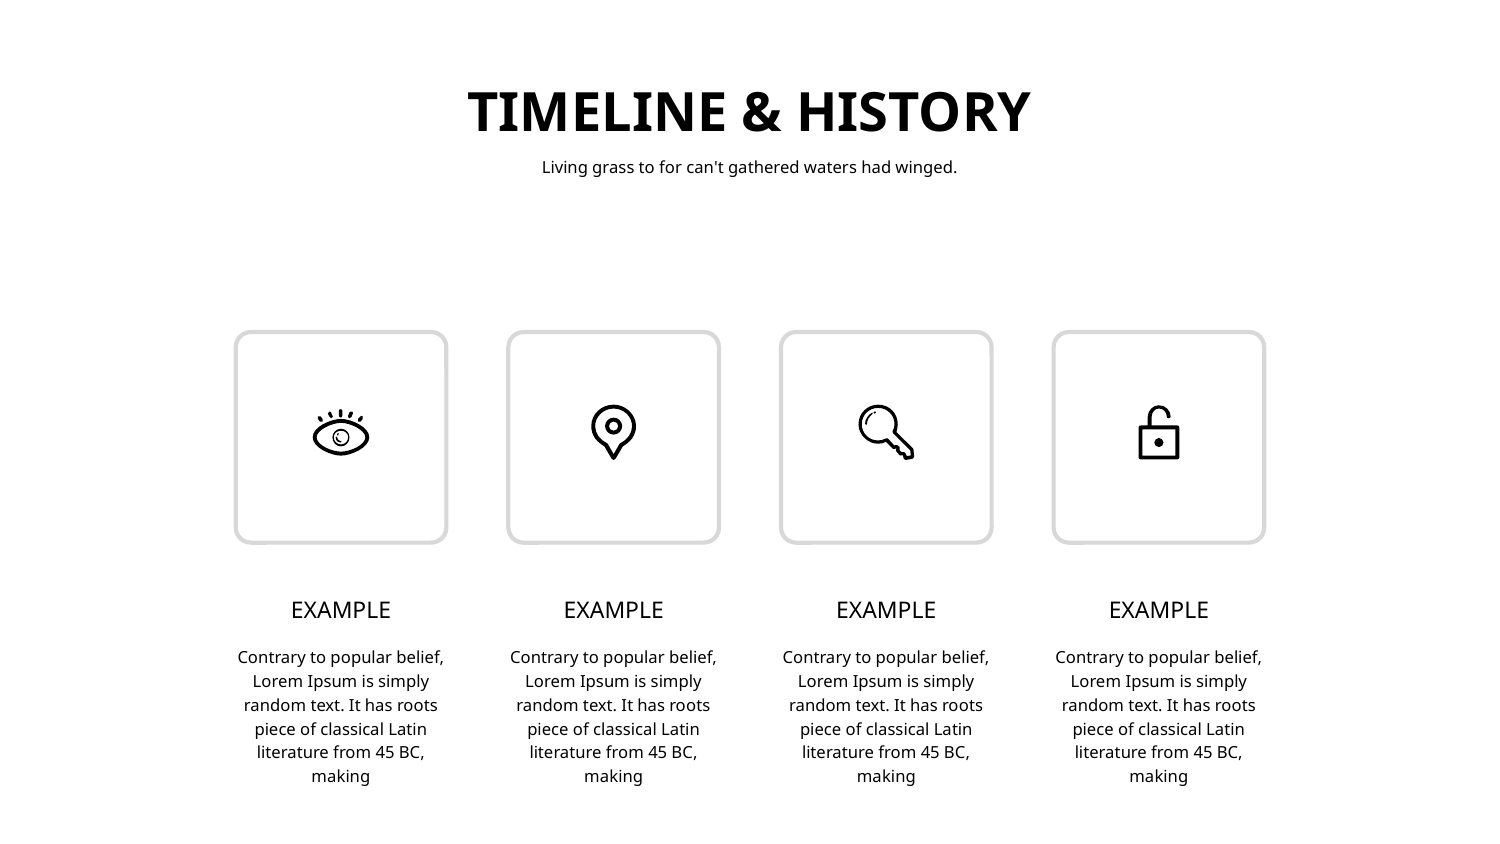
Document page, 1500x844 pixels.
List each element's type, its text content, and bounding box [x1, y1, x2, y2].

text_box [508, 332, 719, 543]
text_box Contrary to popular belief, Lorem Ipsum is simply random text. It has roots piece of classical Latin literature from 45 BC, making [218, 636, 464, 773]
text_box [591, 404, 637, 461]
text_box Contrary to popular belief, Lorem Ipsum is simply random text. It has roots piece of classical Latin literature from 45 BC, making [491, 636, 736, 773]
text_box EXAMPLE [527, 589, 700, 630]
text_box Contrary to popular belief, Lorem Ipsum is simply random text. It has roots piece of classical Latin literature from 45 BC, making [764, 636, 1009, 773]
text_box [1138, 405, 1180, 460]
text_box EXAMPLE [254, 589, 428, 630]
text_box [235, 332, 447, 543]
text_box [858, 404, 915, 461]
text_box TIMELINE & HISTORY [365, 71, 1135, 149]
text_box [1053, 332, 1265, 543]
text_box Contrary to popular belief, Lorem Ipsum is simply random text. It has roots piece of classical Latin literature from 45 BC, making [1036, 636, 1282, 773]
text_box EXAMPLE [799, 589, 973, 630]
text_box [312, 409, 370, 456]
text_box [781, 332, 992, 543]
text_box Living grass to for can't gathered waters had winged. [491, 151, 1009, 182]
text_box EXAMPLE [1072, 589, 1246, 630]
